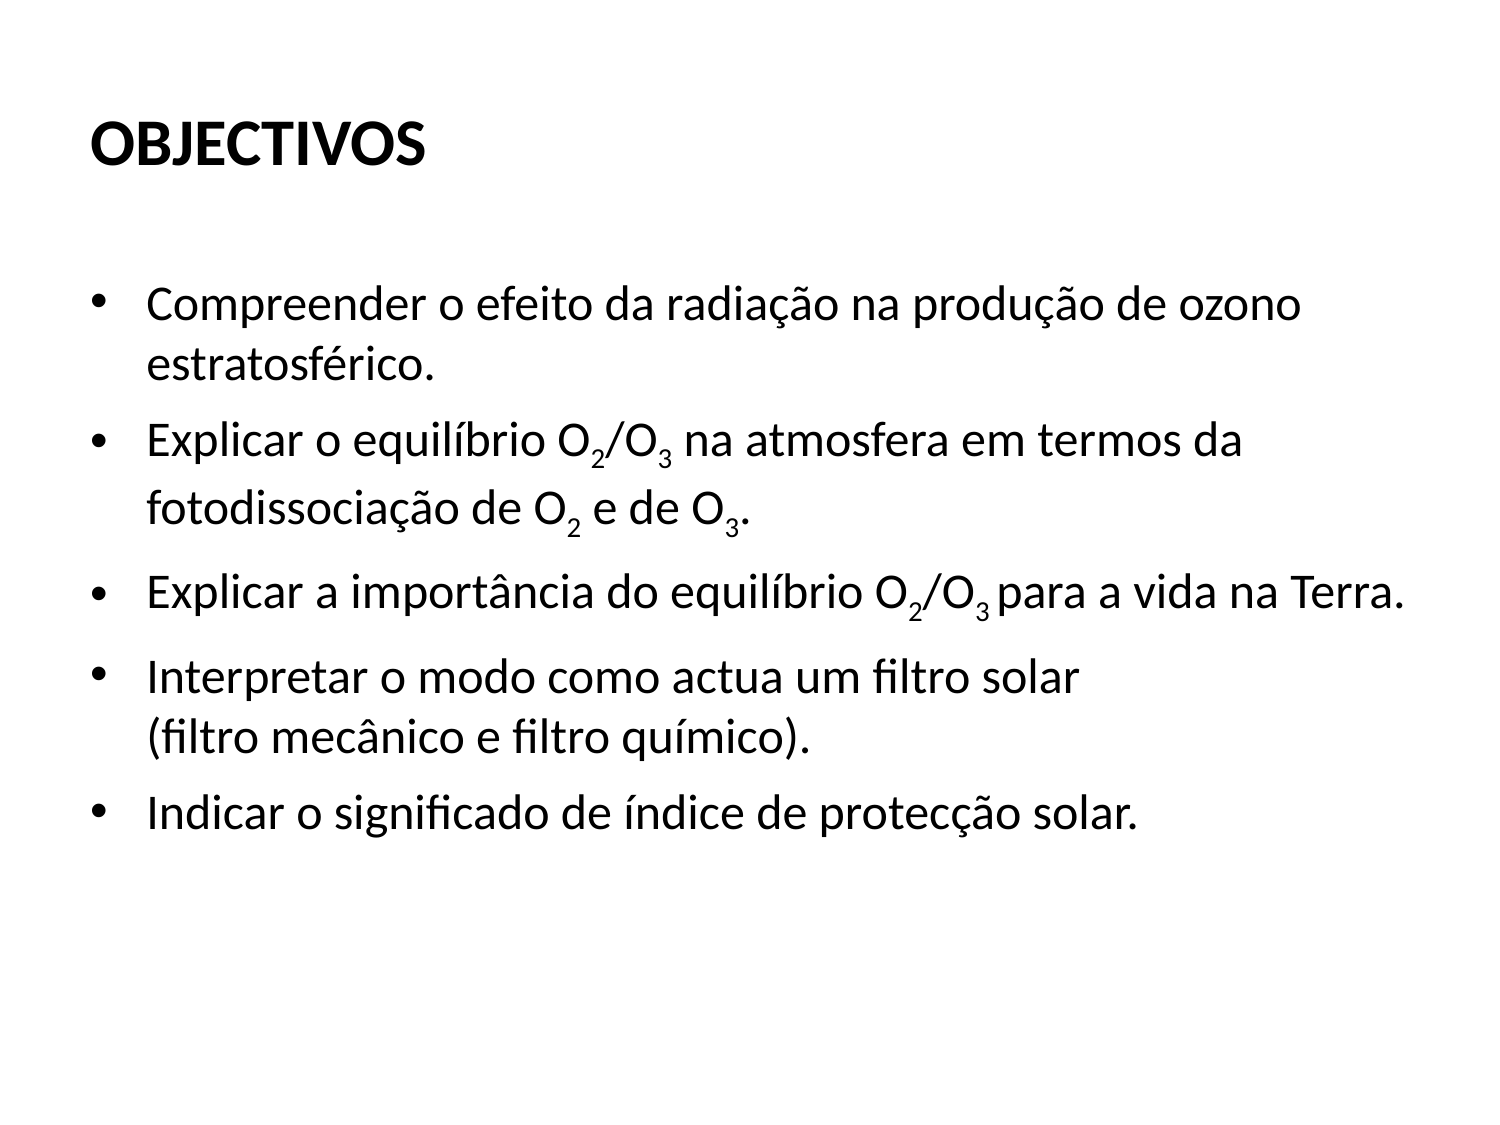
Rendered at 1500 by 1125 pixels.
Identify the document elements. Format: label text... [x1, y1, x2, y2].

list Compreender o efeito da radiação na produção de ozono estratosférico. Explicar o equilíbrio O2/O3 na atmosfera em termos da fotodissociação de O2 e de O3. Explicar a importância do equilíbrio O2/O3 para a vida na Terra. Interpretar o modo como actua um filtro solar (filtro mecânico e filtro químico). Indicar o significado de índice de protecção solar. [75, 262, 1459, 1059]
title OBJECTIVOS [75, 45, 1425, 233]
